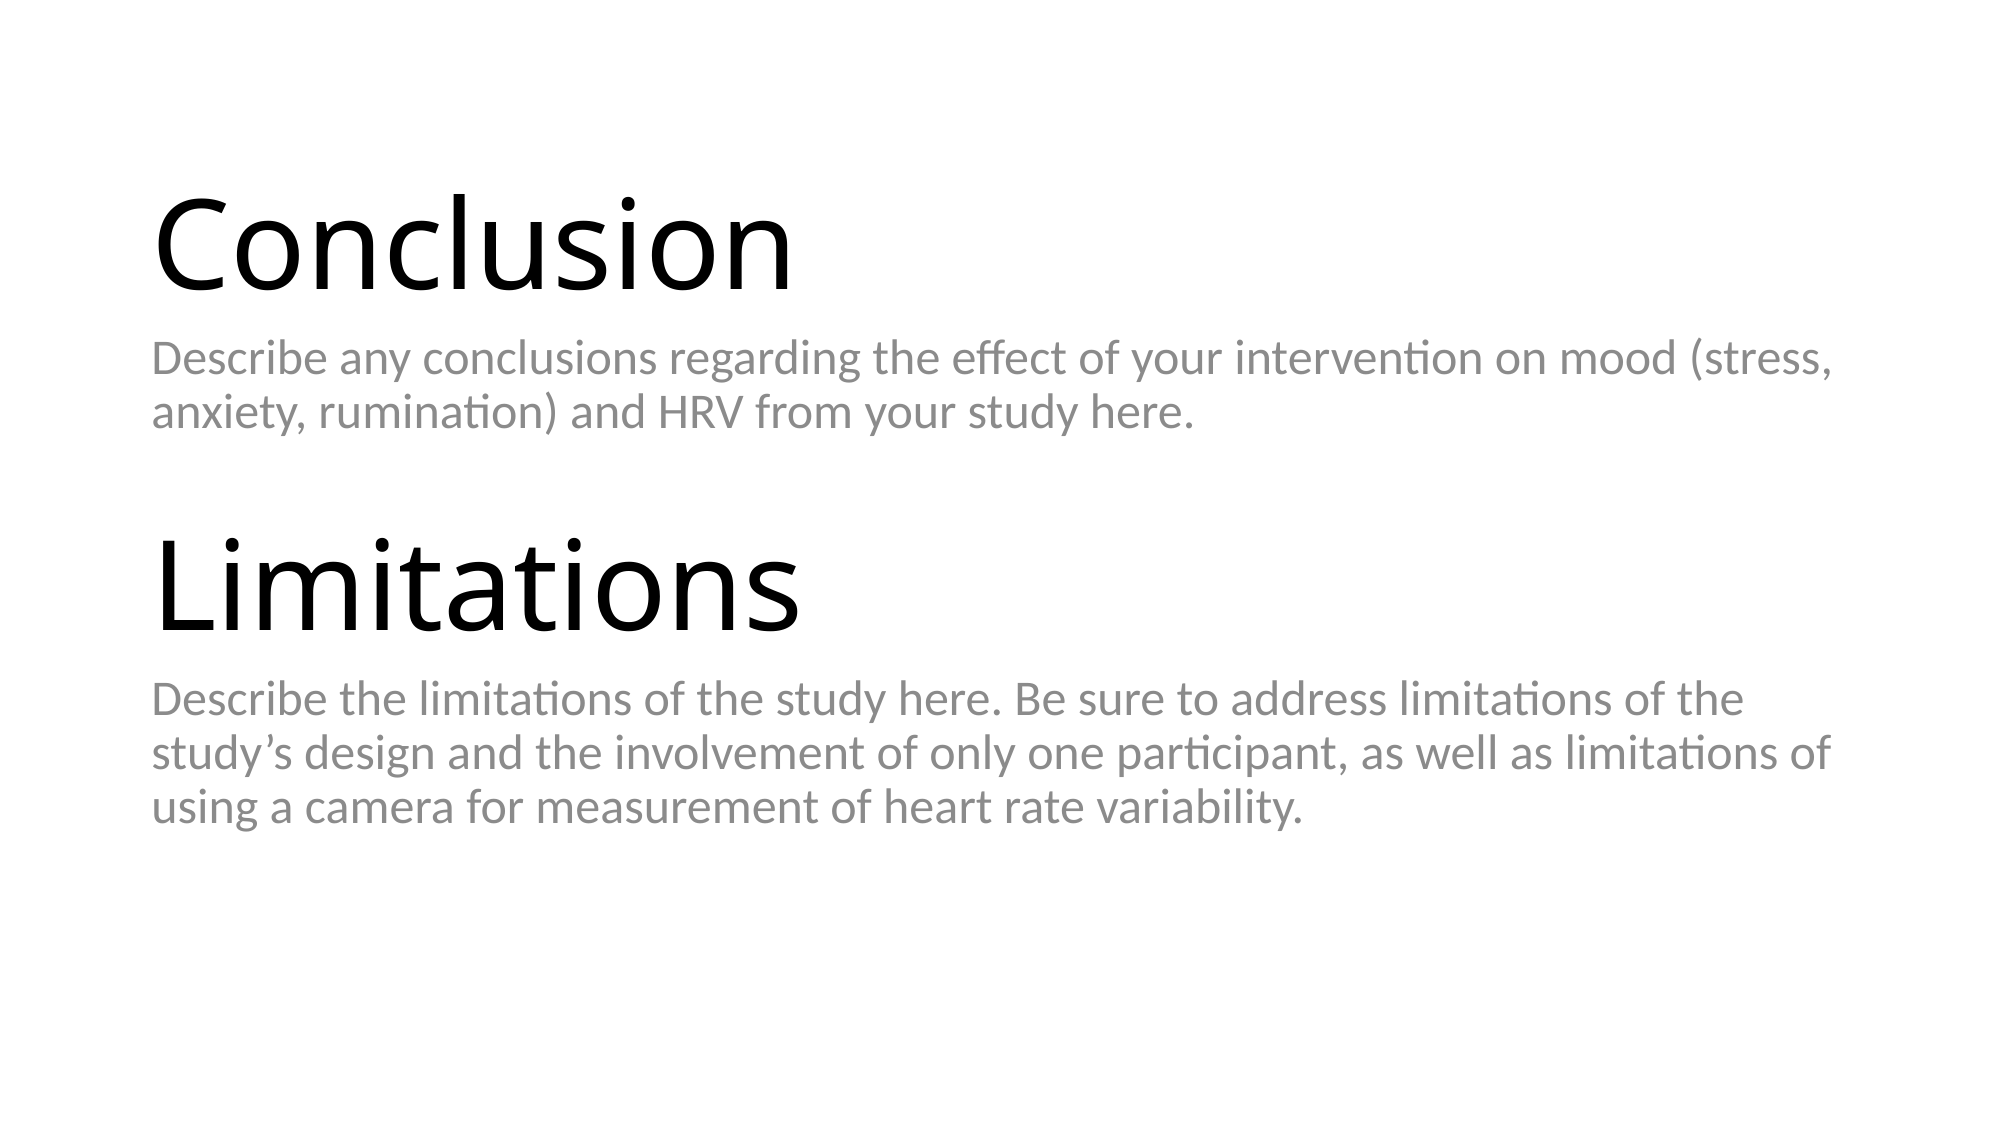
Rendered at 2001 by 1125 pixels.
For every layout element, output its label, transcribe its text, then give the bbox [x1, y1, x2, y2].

title Conclusion [136, 77, 1862, 323]
text_box Limitations [136, 418, 1862, 664]
text_box Describe the limitations of the study here. Be sure to address limitations of the study’s design and the involvement of only one participant, as well as limitations of using a camera for measurement of heart rate variability. [136, 664, 1862, 911]
list Describe any conclusions regarding the effect of your intervention on mood (stress, anxiety, rumination) and HRV from your study here. [136, 323, 1862, 418]
